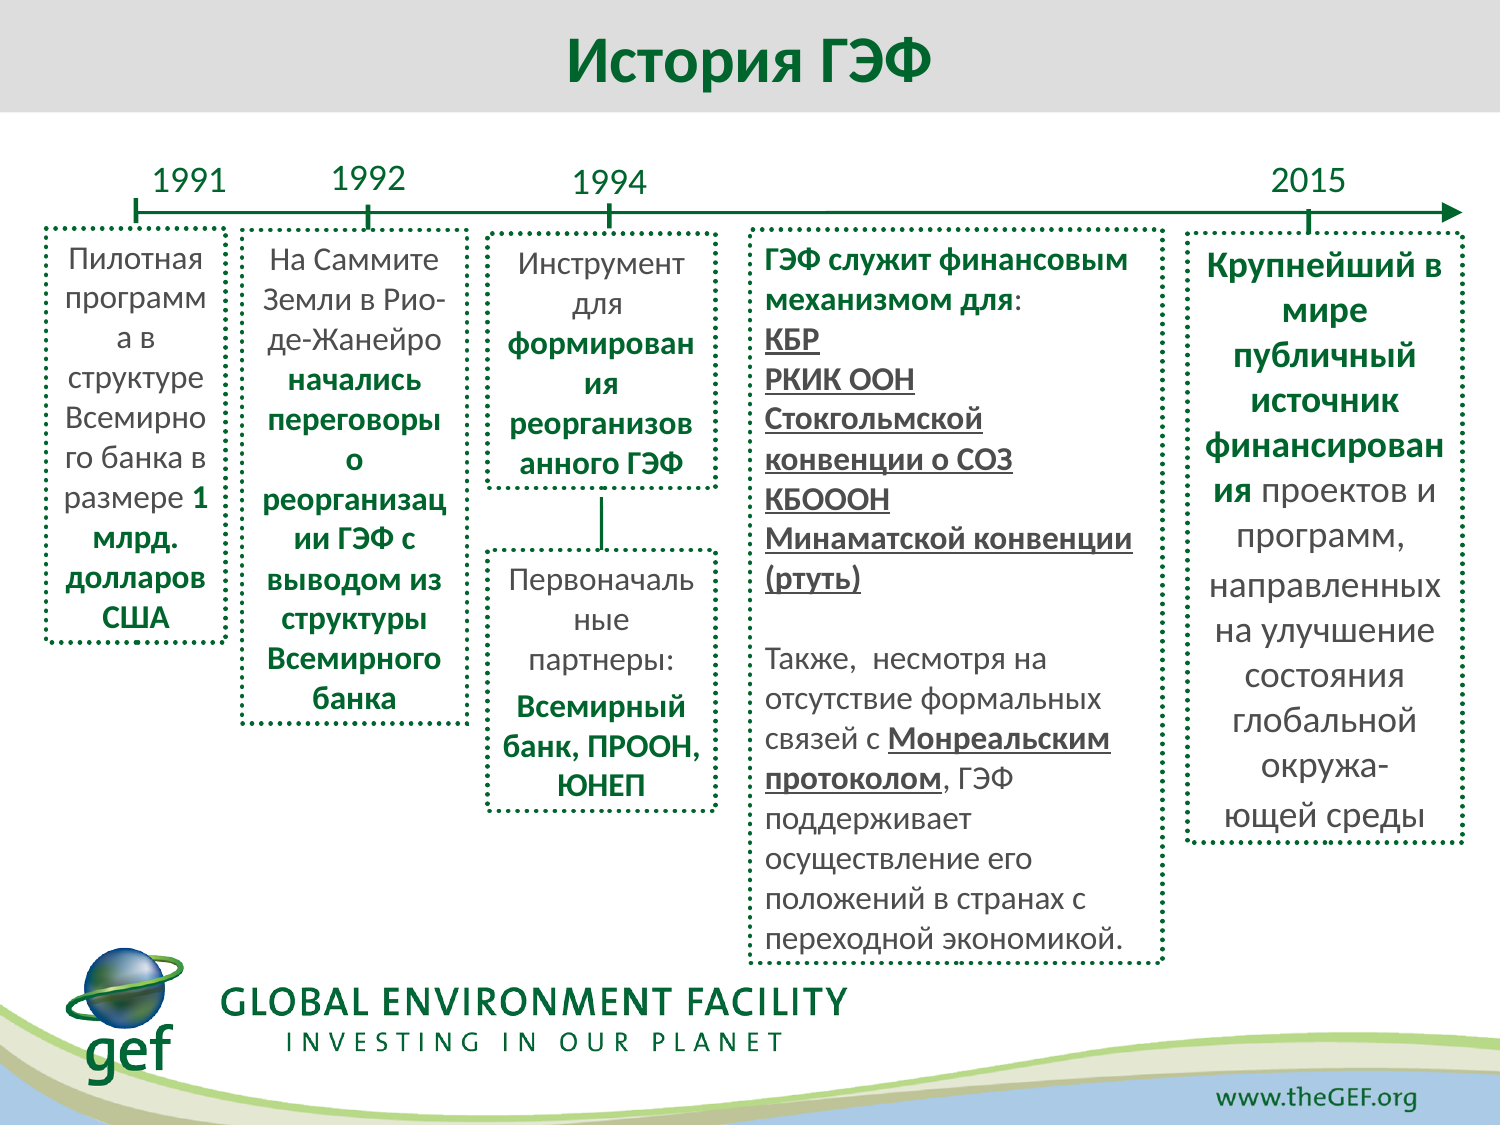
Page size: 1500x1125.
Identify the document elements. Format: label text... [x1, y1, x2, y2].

text_box История ГЭФ [0, 0, 1500, 113]
text_box 2015 [1255, 147, 1362, 208]
text_box На Саммите Земли в Рио-де-Жанейро начались переговоры о реорганизации ГЭФ с выводом из структуры Всемирного банка [242, 229, 468, 724]
text_box 1991 [136, 147, 242, 208]
text_box 1992 [315, 146, 421, 206]
picture [0, 920, 1500, 1125]
text_box Пилотная программа в структуре Всемирного банка в размере 1 млрд. долларов США [46, 228, 226, 643]
text_box [1309, 202, 1463, 223]
text_box Крупнейший в мире публичный источник финансирования проектов и программ, направленных на улучшение состояния глобальной окружа- ющей среды [1187, 232, 1463, 843]
text_box 1994 [556, 149, 663, 210]
text_box Первоначальные партнеры: Всемирный банк, ПРООН, ЮНЕП [487, 549, 716, 811]
text_box Инструмент для формирования реорганизованного ГЭФ [487, 233, 716, 489]
text_box ГЭФ служит финансовым механизмом для: КБР РКИК ООН Стокгольмской конвенции о СОЗ КБОООН Минаматской конвенции (ртуть) Также, несмотря на отсутствие формальных связей с Монреальским протоколом, ГЭФ поддерживает осуществление его положений в странах с переходной экономикой. [750, 229, 1163, 964]
